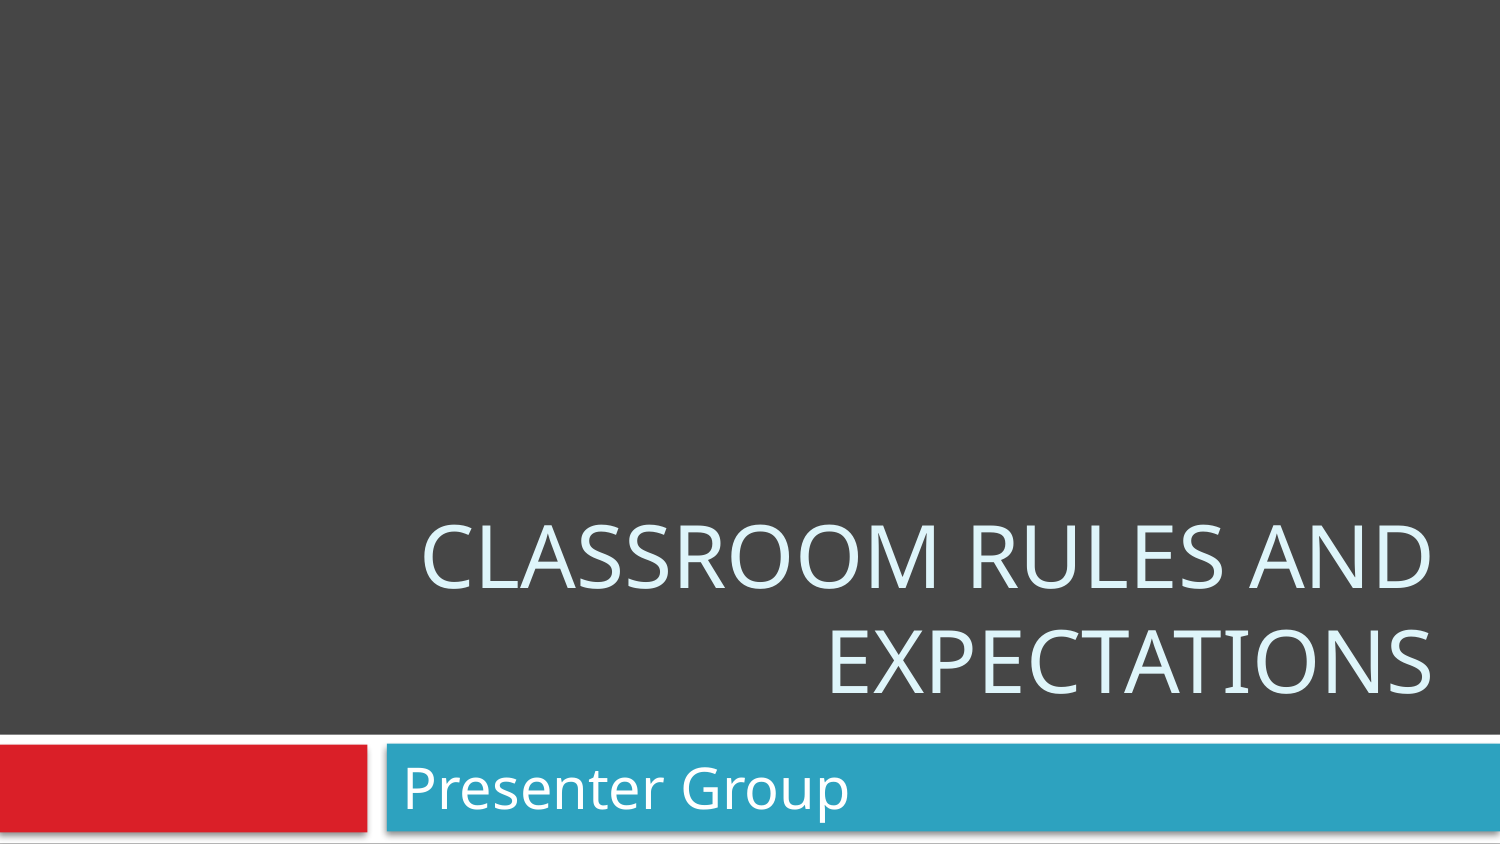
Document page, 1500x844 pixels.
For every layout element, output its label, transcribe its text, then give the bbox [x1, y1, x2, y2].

title Classroom Rules and Expectations [387, 384, 1450, 719]
subtitle Presenter Group [387, 744, 1457, 829]
